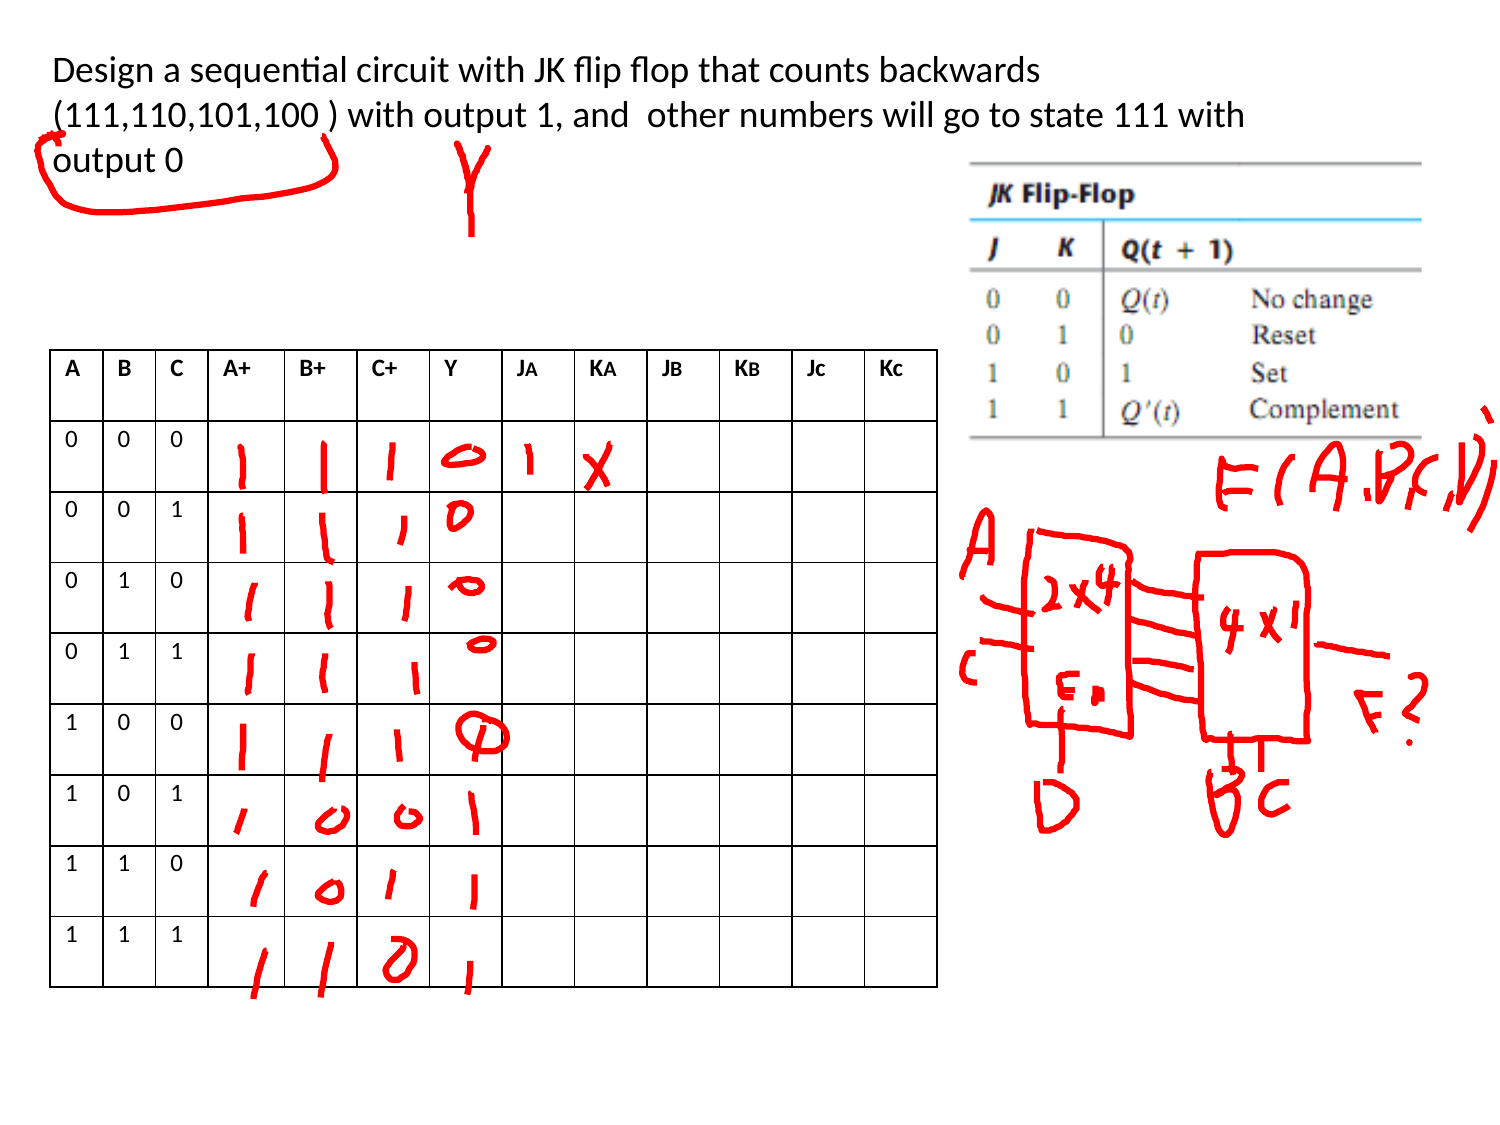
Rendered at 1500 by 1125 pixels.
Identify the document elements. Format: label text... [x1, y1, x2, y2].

table_cell [648, 422, 719, 491]
table_header Jc [793, 351, 864, 420]
text_box [447, 502, 472, 530]
text_box [1023, 528, 1132, 738]
table_cell 0 [51, 493, 102, 562]
text_box [1043, 577, 1061, 611]
table_cell [865, 847, 936, 916]
table_cell 1 [51, 917, 102, 986]
text_box [413, 662, 419, 695]
table_cell [285, 917, 356, 986]
text_box [326, 581, 332, 629]
text_box [1222, 607, 1244, 630]
text_box [1313, 476, 1348, 480]
text_box [246, 582, 256, 622]
text_box [1261, 612, 1281, 642]
table_cell [285, 493, 356, 562]
text_box [470, 791, 477, 835]
text_box [36, 132, 337, 214]
table_cell [648, 917, 719, 986]
text_box [384, 938, 416, 981]
table_cell [720, 493, 791, 562]
text_box [1468, 459, 1495, 533]
table_cell 0 [156, 847, 207, 916]
text_box [1367, 714, 1382, 720]
table_cell [503, 917, 574, 986]
text_box [526, 443, 531, 475]
text_box [1355, 692, 1383, 718]
table_cell [865, 776, 936, 845]
text_box [1260, 781, 1290, 816]
table_cell [575, 917, 646, 986]
text_box [239, 445, 244, 490]
text_box [1314, 453, 1344, 478]
text_box [1226, 630, 1235, 654]
text_box [240, 514, 244, 554]
text_box [1071, 584, 1101, 613]
text_box [466, 637, 495, 652]
text_box [449, 577, 483, 594]
text_box [979, 639, 1035, 650]
table_cell [430, 634, 501, 703]
table_cell [575, 634, 646, 703]
text_box [1377, 453, 1413, 503]
table_header A+ [209, 351, 284, 420]
text_box [1367, 716, 1379, 733]
table_cell [358, 776, 429, 845]
table_cell [865, 705, 936, 774]
text_box [319, 941, 332, 998]
table_cell [793, 563, 864, 632]
text_box [322, 441, 326, 494]
table_cell [865, 493, 936, 562]
table_cell [209, 776, 284, 845]
table_cell [575, 422, 646, 491]
table_cell 0 [104, 493, 155, 562]
text_box [49, 131, 60, 147]
table_header C+ [358, 351, 429, 420]
table_cell [865, 634, 936, 703]
text_box [968, 548, 990, 553]
text_box [1261, 625, 1268, 638]
text_box [1093, 685, 1103, 704]
table_cell 0 [51, 563, 102, 632]
table_cell [285, 563, 356, 632]
picture [949, 159, 1422, 445]
text_box [1444, 492, 1453, 512]
table_cell [793, 917, 864, 986]
table_cell [430, 847, 501, 916]
table_cell [865, 422, 936, 491]
text_box [1128, 617, 1199, 637]
table_header Y [430, 351, 501, 420]
table_cell 1 [156, 634, 207, 703]
table_header JA [503, 351, 574, 420]
text_box [321, 733, 331, 783]
table_cell [209, 422, 284, 491]
text_box [585, 470, 598, 490]
table_cell 1 [51, 776, 102, 845]
table_cell [720, 422, 791, 491]
table_cell [209, 705, 284, 774]
table_cell [575, 493, 646, 562]
table_cell 0 [104, 776, 155, 845]
table_cell 0 [104, 422, 155, 491]
table_cell 1 [104, 634, 155, 703]
table_cell [358, 563, 429, 632]
table_cell [285, 634, 356, 703]
text_box [585, 454, 609, 487]
text_box [317, 880, 342, 903]
text_box [1406, 487, 1413, 510]
text_box [1131, 580, 1205, 599]
table_header B+ [285, 351, 356, 420]
table_cell [720, 705, 791, 774]
text_box [1036, 780, 1078, 832]
text_box Design a sequential circuit with JK flip flop that counts backwards (111,110,101,100 ) with output 1, and other numbers will go to state 111 with output 0 [37, 37, 1300, 188]
text_box [317, 807, 348, 833]
text_box [473, 750, 478, 762]
text_box [1075, 597, 1082, 609]
text_box [321, 512, 335, 564]
table_cell 1 [104, 847, 155, 916]
text_box [403, 585, 410, 622]
table_header JB [648, 351, 719, 420]
text_box [387, 869, 395, 900]
text_box [1097, 566, 1120, 587]
text_box [1229, 733, 1234, 768]
table_cell [209, 563, 284, 632]
table_header KB [720, 351, 791, 420]
table_header C [156, 351, 207, 420]
text_box [1365, 487, 1369, 501]
table_cell [648, 493, 719, 562]
text_box [1458, 435, 1484, 504]
table_cell [793, 705, 864, 774]
table_cell [648, 705, 719, 774]
table_cell 1 [51, 705, 102, 774]
table_cell 0 [156, 563, 207, 632]
text_box [1404, 674, 1427, 722]
text_box [1276, 456, 1295, 506]
text_box [388, 442, 394, 481]
table_cell [575, 705, 646, 774]
table_cell [503, 847, 574, 916]
text_box [1311, 479, 1343, 512]
text_box [399, 515, 405, 546]
text_box [961, 509, 993, 578]
table_cell [430, 917, 501, 986]
table_cell [358, 847, 429, 916]
table_header Kc [865, 351, 936, 420]
table_cell [793, 776, 864, 845]
table_cell [430, 563, 501, 632]
text_box [1058, 673, 1080, 698]
table_cell [358, 422, 429, 491]
table_cell 0 [104, 705, 155, 774]
table_cell 1 [51, 847, 102, 916]
text_box [1292, 600, 1298, 629]
table_cell [575, 776, 646, 845]
table_cell [358, 634, 429, 703]
text_box [472, 874, 476, 910]
table_cell 0 [156, 422, 207, 491]
table_cell [720, 776, 791, 845]
table_cell [648, 563, 719, 632]
table_cell [503, 563, 574, 632]
text_box [246, 653, 253, 695]
table_cell [575, 563, 646, 632]
table_cell [358, 705, 429, 774]
table_cell [793, 422, 864, 491]
table_cell [503, 705, 574, 774]
table_cell [503, 422, 574, 491]
text_box [1222, 489, 1253, 495]
table_cell [430, 705, 501, 774]
text_box [1194, 550, 1309, 742]
table_cell [720, 634, 791, 703]
table_cell [793, 634, 864, 703]
table_cell [575, 847, 646, 916]
text_box [396, 729, 401, 762]
table_cell [285, 422, 356, 491]
table_cell [209, 847, 284, 916]
text_box [961, 652, 977, 684]
text_box [1414, 456, 1439, 495]
table_cell 0 [51, 634, 102, 703]
text_box [1105, 586, 1111, 606]
text_box [396, 805, 421, 827]
text_box [469, 183, 473, 238]
table_header B [104, 351, 155, 420]
table_cell 1 [104, 917, 155, 986]
text_box [1218, 457, 1259, 510]
table_cell 1 [156, 776, 207, 845]
table_cell [209, 493, 284, 562]
table_cell [793, 493, 864, 562]
table_cell [720, 563, 791, 632]
table_cell [720, 917, 791, 986]
table_cell [793, 847, 864, 916]
table_cell [430, 493, 501, 562]
text_box [1081, 580, 1087, 594]
table_cell [285, 705, 356, 774]
text_box [252, 949, 267, 1000]
table_cell [358, 493, 429, 562]
text_box [1481, 406, 1492, 424]
text_box [240, 723, 244, 771]
text_box [982, 596, 1035, 616]
text_box [321, 653, 326, 693]
text_box [1207, 768, 1243, 836]
text_box [466, 960, 471, 995]
table_cell 1 [156, 917, 207, 986]
text_box [235, 808, 246, 834]
table_header KA [575, 351, 646, 420]
table_cell [503, 776, 574, 845]
table_cell [285, 776, 356, 845]
text_box [1130, 681, 1200, 703]
table_cell [358, 917, 429, 986]
table_cell 0 [51, 422, 102, 491]
table_cell [865, 917, 936, 986]
text_box [457, 712, 508, 753]
table_cell [430, 776, 501, 845]
table_cell [503, 634, 574, 703]
table_cell [503, 493, 574, 562]
table_cell [209, 634, 284, 703]
table_cell 1 [156, 493, 207, 562]
text_box [1059, 708, 1064, 774]
text_box [1316, 643, 1390, 657]
table_header A [51, 351, 102, 420]
text_box [443, 445, 484, 466]
table_cell [720, 847, 791, 916]
table_cell [430, 422, 501, 491]
text_box [252, 872, 267, 907]
table_cell 0 [156, 705, 207, 774]
table_cell [865, 563, 936, 632]
text_box [456, 142, 489, 194]
text_box [1268, 608, 1276, 624]
text_box [1132, 659, 1194, 671]
table_cell [209, 917, 284, 986]
table_cell [648, 634, 719, 703]
table_cell [648, 847, 719, 916]
table_cell [285, 847, 356, 916]
table_cell [648, 776, 719, 845]
table_cell 1 [104, 563, 155, 632]
text_box [598, 443, 611, 469]
